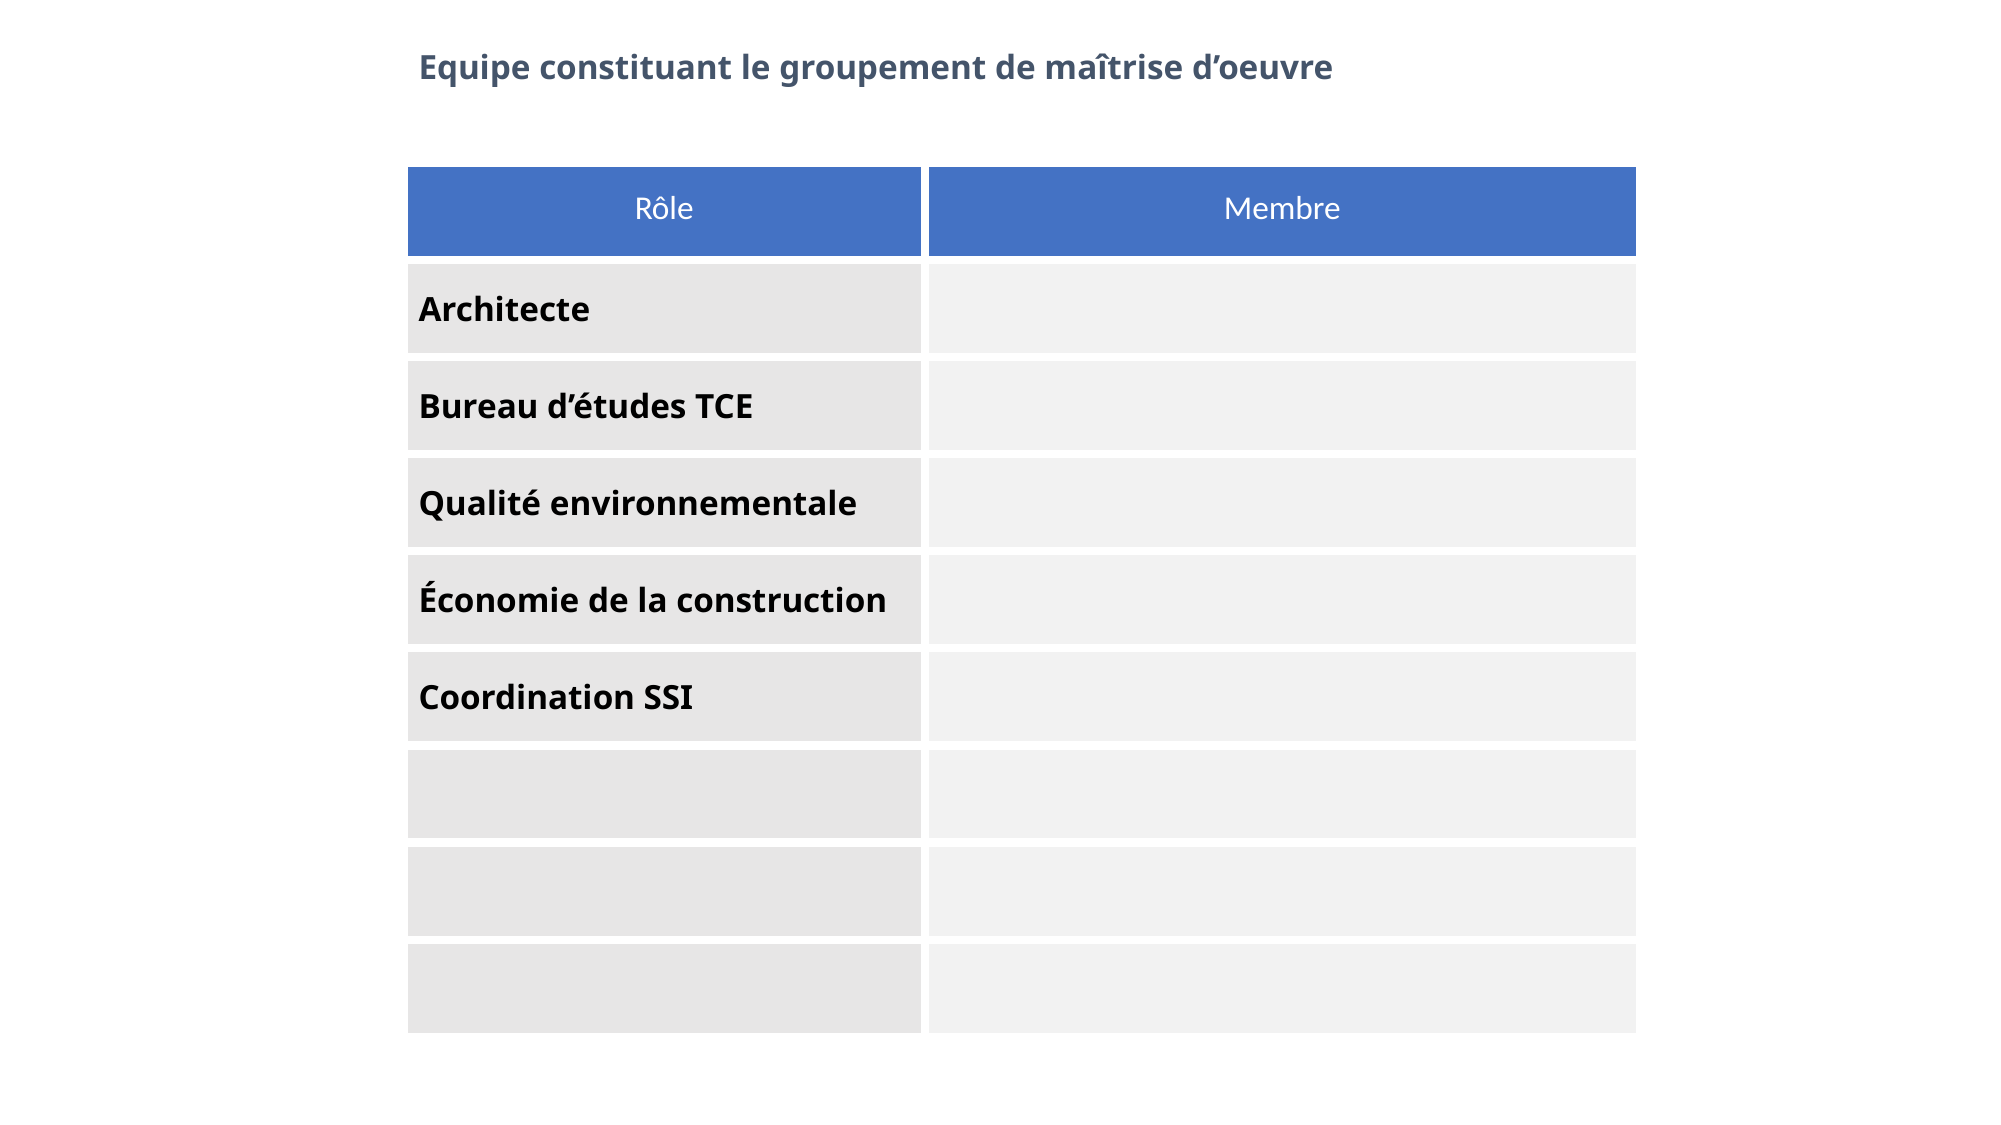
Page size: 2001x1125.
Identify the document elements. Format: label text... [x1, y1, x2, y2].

table_cell [929, 847, 1636, 936]
table_cell Architecte [408, 264, 921, 353]
table_cell [408, 750, 921, 838]
table_cell [929, 458, 1636, 547]
table_header Rôle [408, 167, 921, 256]
table_cell Coordination SSI [408, 652, 921, 741]
table_cell [929, 264, 1636, 353]
table_cell [408, 944, 921, 1033]
table_cell [408, 847, 921, 936]
table_cell Bureau d’études TCE [408, 361, 921, 450]
table_cell [929, 361, 1636, 450]
table_cell [929, 750, 1636, 838]
table_cell [929, 555, 1636, 644]
text_box Equipe constituant le groupement de maîtrise d’oeuvre [403, 49, 1820, 88]
table_header Membre [929, 167, 1636, 256]
table_cell Qualité environnementale [408, 458, 921, 547]
table_cell [929, 652, 1636, 741]
table_cell Économie de la construction [408, 555, 921, 644]
table_cell [929, 944, 1636, 1033]
